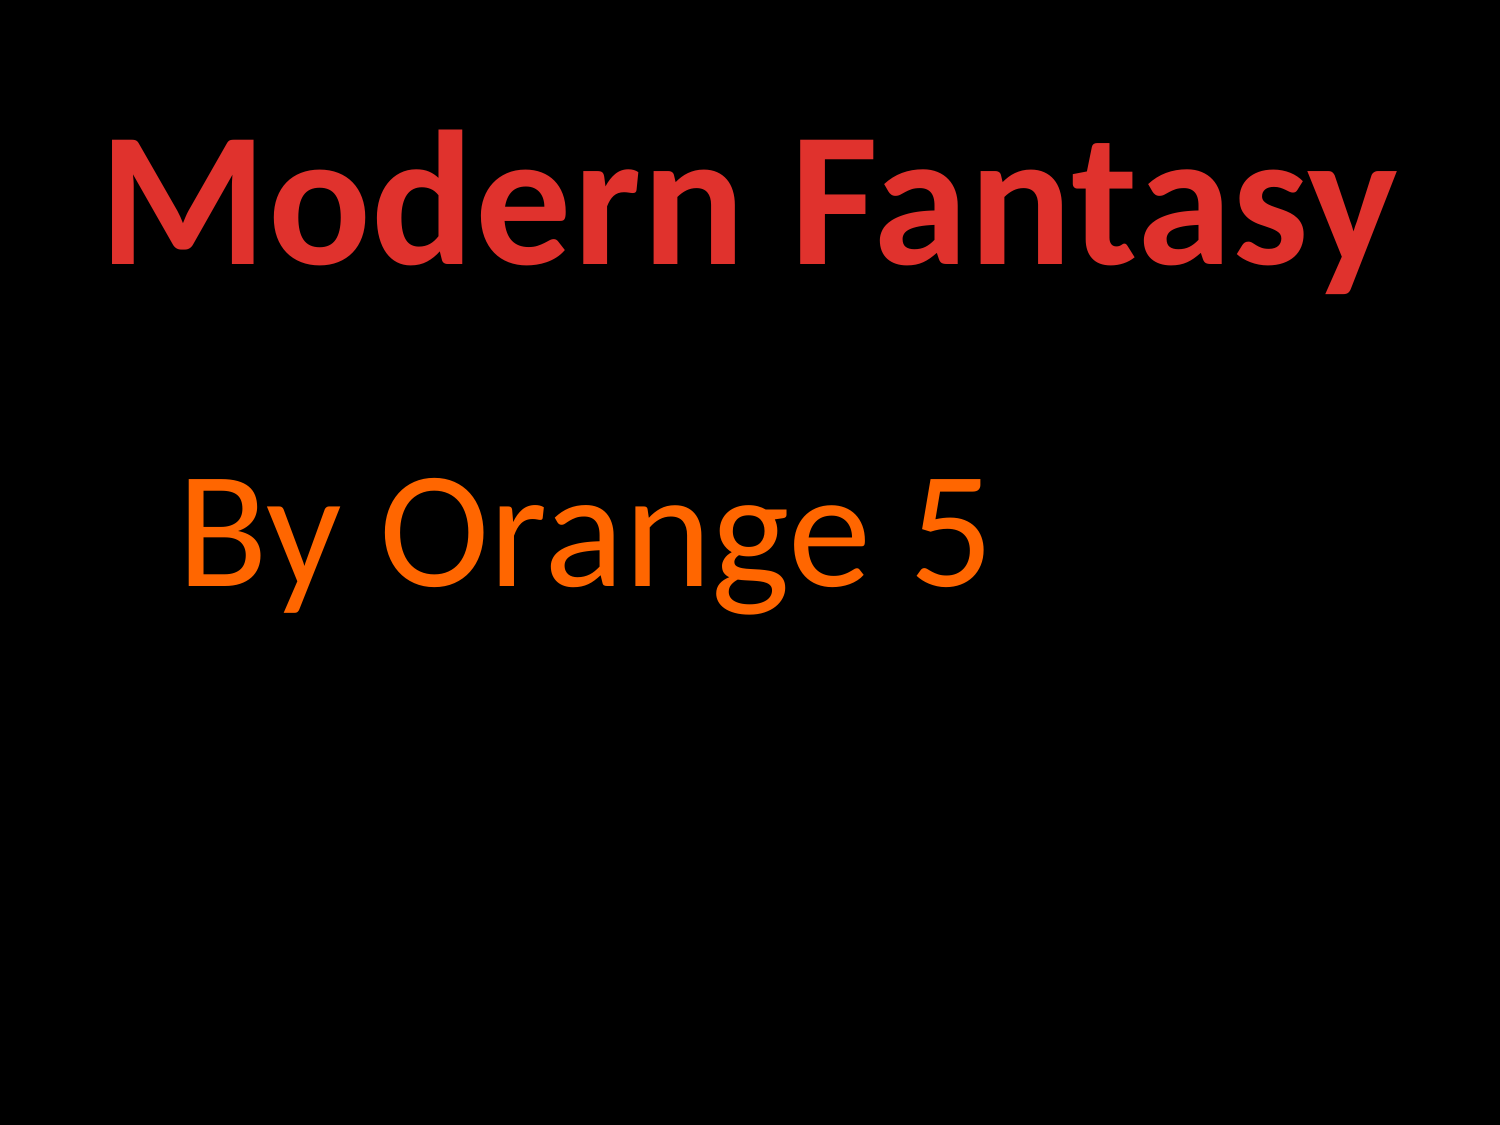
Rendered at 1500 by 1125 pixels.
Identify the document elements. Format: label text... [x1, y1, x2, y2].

title Modern Fantasy [0, 0, 1500, 375]
text_box By Orange 5 [162, 412, 1275, 628]
